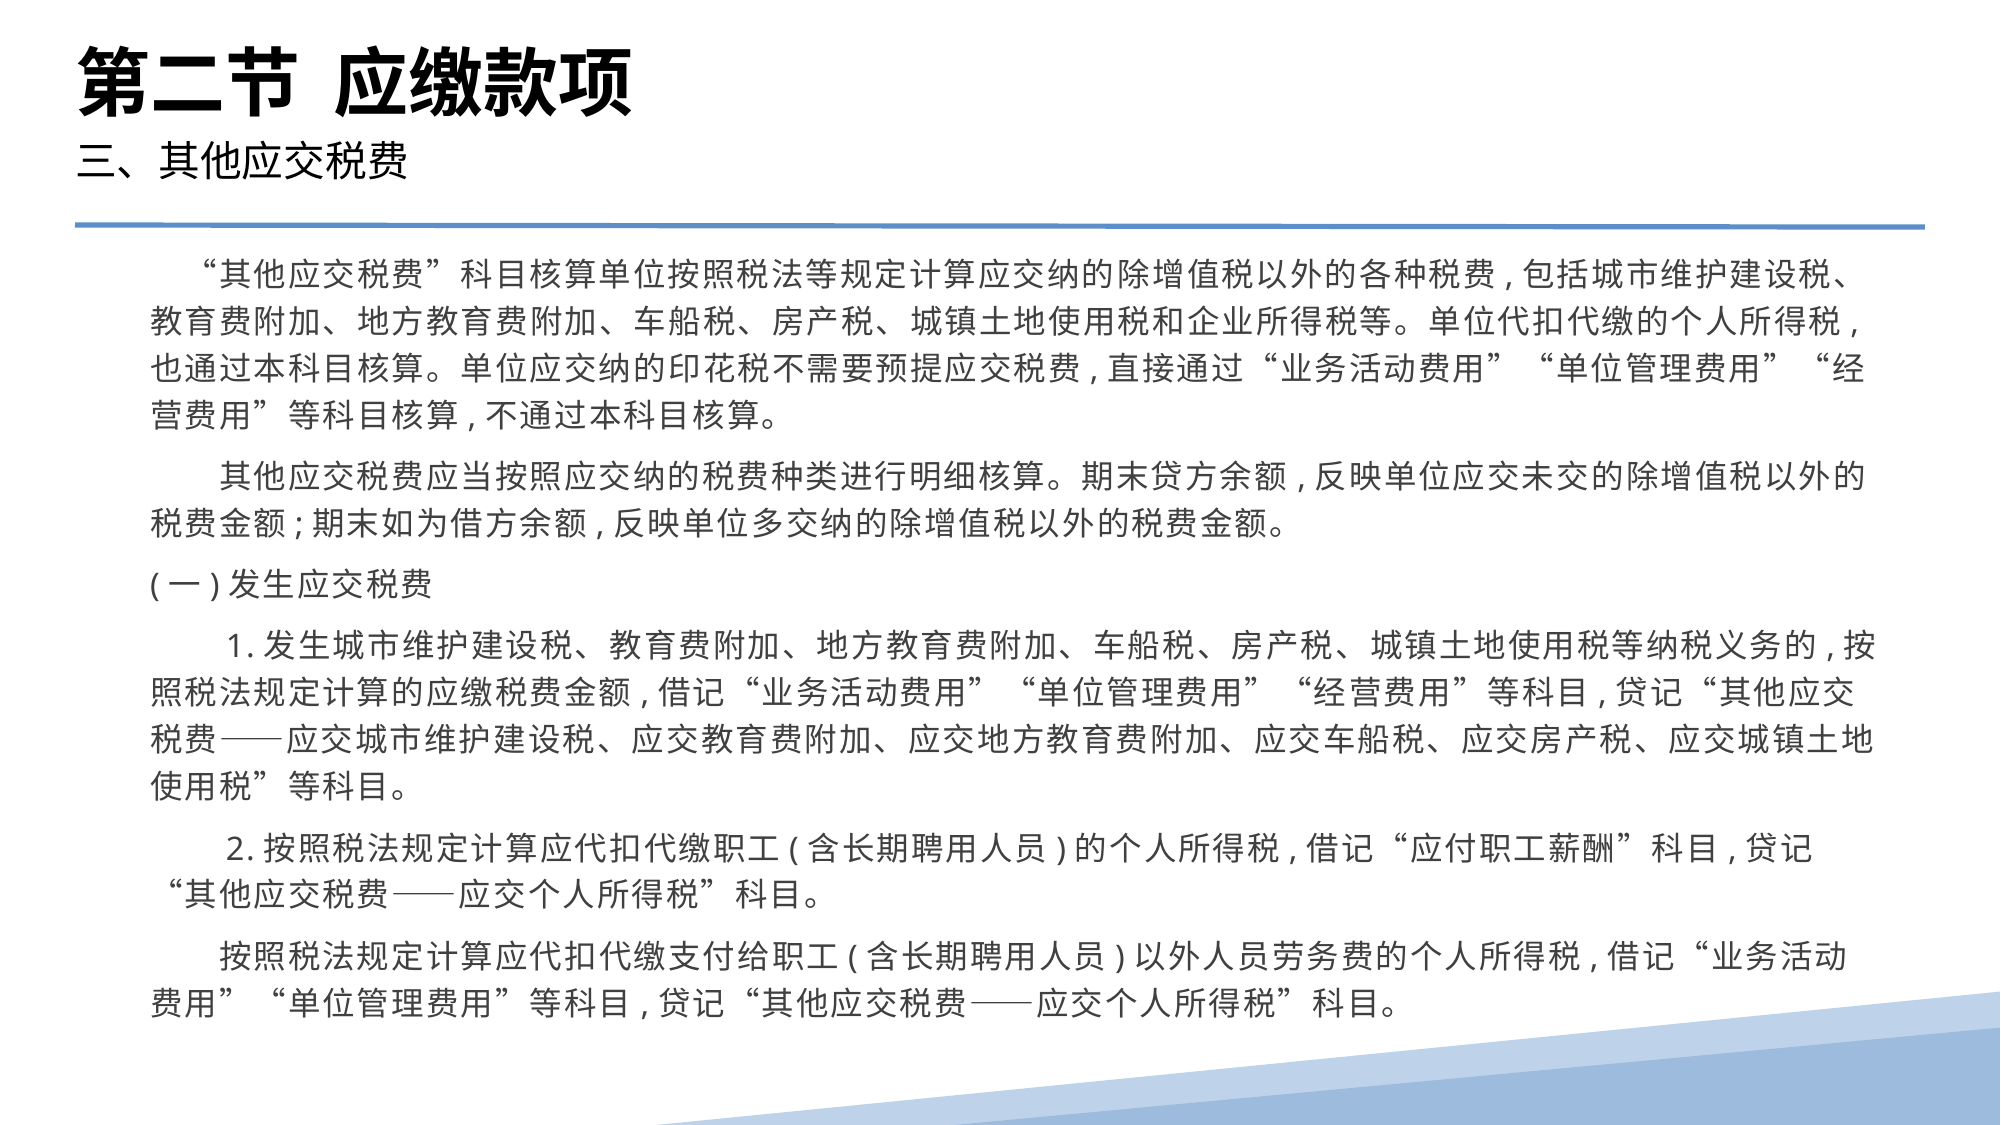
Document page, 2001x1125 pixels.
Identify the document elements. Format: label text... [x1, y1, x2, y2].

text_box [74, 224, 1925, 228]
text_box “其他应交税费”科目核算单位按照税法等规定计算应交纳的除增值税以外的各种税费,包括城市维护建设税、教育费附加、地方教育费附加、车船税、房产税、城镇土地使用税和企业所得税等。单位代扣代缴的个人所得税,也通过本科目核算。单位应交纳的印花税不需要预提应交税费,直接通过“业务活动费用”“单位管理费用”“经营费用”等科目核算,不通过本科目核算。 其他应交税费应当按照应交纳的税费种类进行明细核算。期末贷方余额,反映单位应交未交的除增值税以外的税费金额;期末如为借方余额,反映单位多交纳的除增值税以外的税费金额。 (一)发生应交税费 1.发生城市维护建设税、教育费附加、地方教育费附加、车船税、房产税、城镇土地使用税等纳税义务的,按照税法规定计算的应缴税费金额,借记“业务活动费用”“单位管理费用”“经营费用”等科目,贷记“其他应交税费——应交城市维护建设税、应交教育费附加、应交地方教育费附加、应交车船税、应交房产税、应交城镇土地使用税”等科目。 2.按照税法规定计算应代扣代缴职工(含长期聘用人员)的个人所得税,借记“应付职工薪酬”科目,贷记“其他应交税费——应交个人所得税”科目。 按照税法规定计算应代扣代缴支付给职工(含长期聘用人员)以外人员劳务费的个人所得税,借记“业务活动费用”“单位管理费用”等科目,贷记“其他应交税费——应交个人所得税”科目。 [139, 240, 1891, 1028]
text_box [656, 991, 2000, 1125]
text_box 第二节 应缴款项 [75, 24, 1925, 124]
text_box 三、其他应交税费 [75, 124, 1925, 200]
